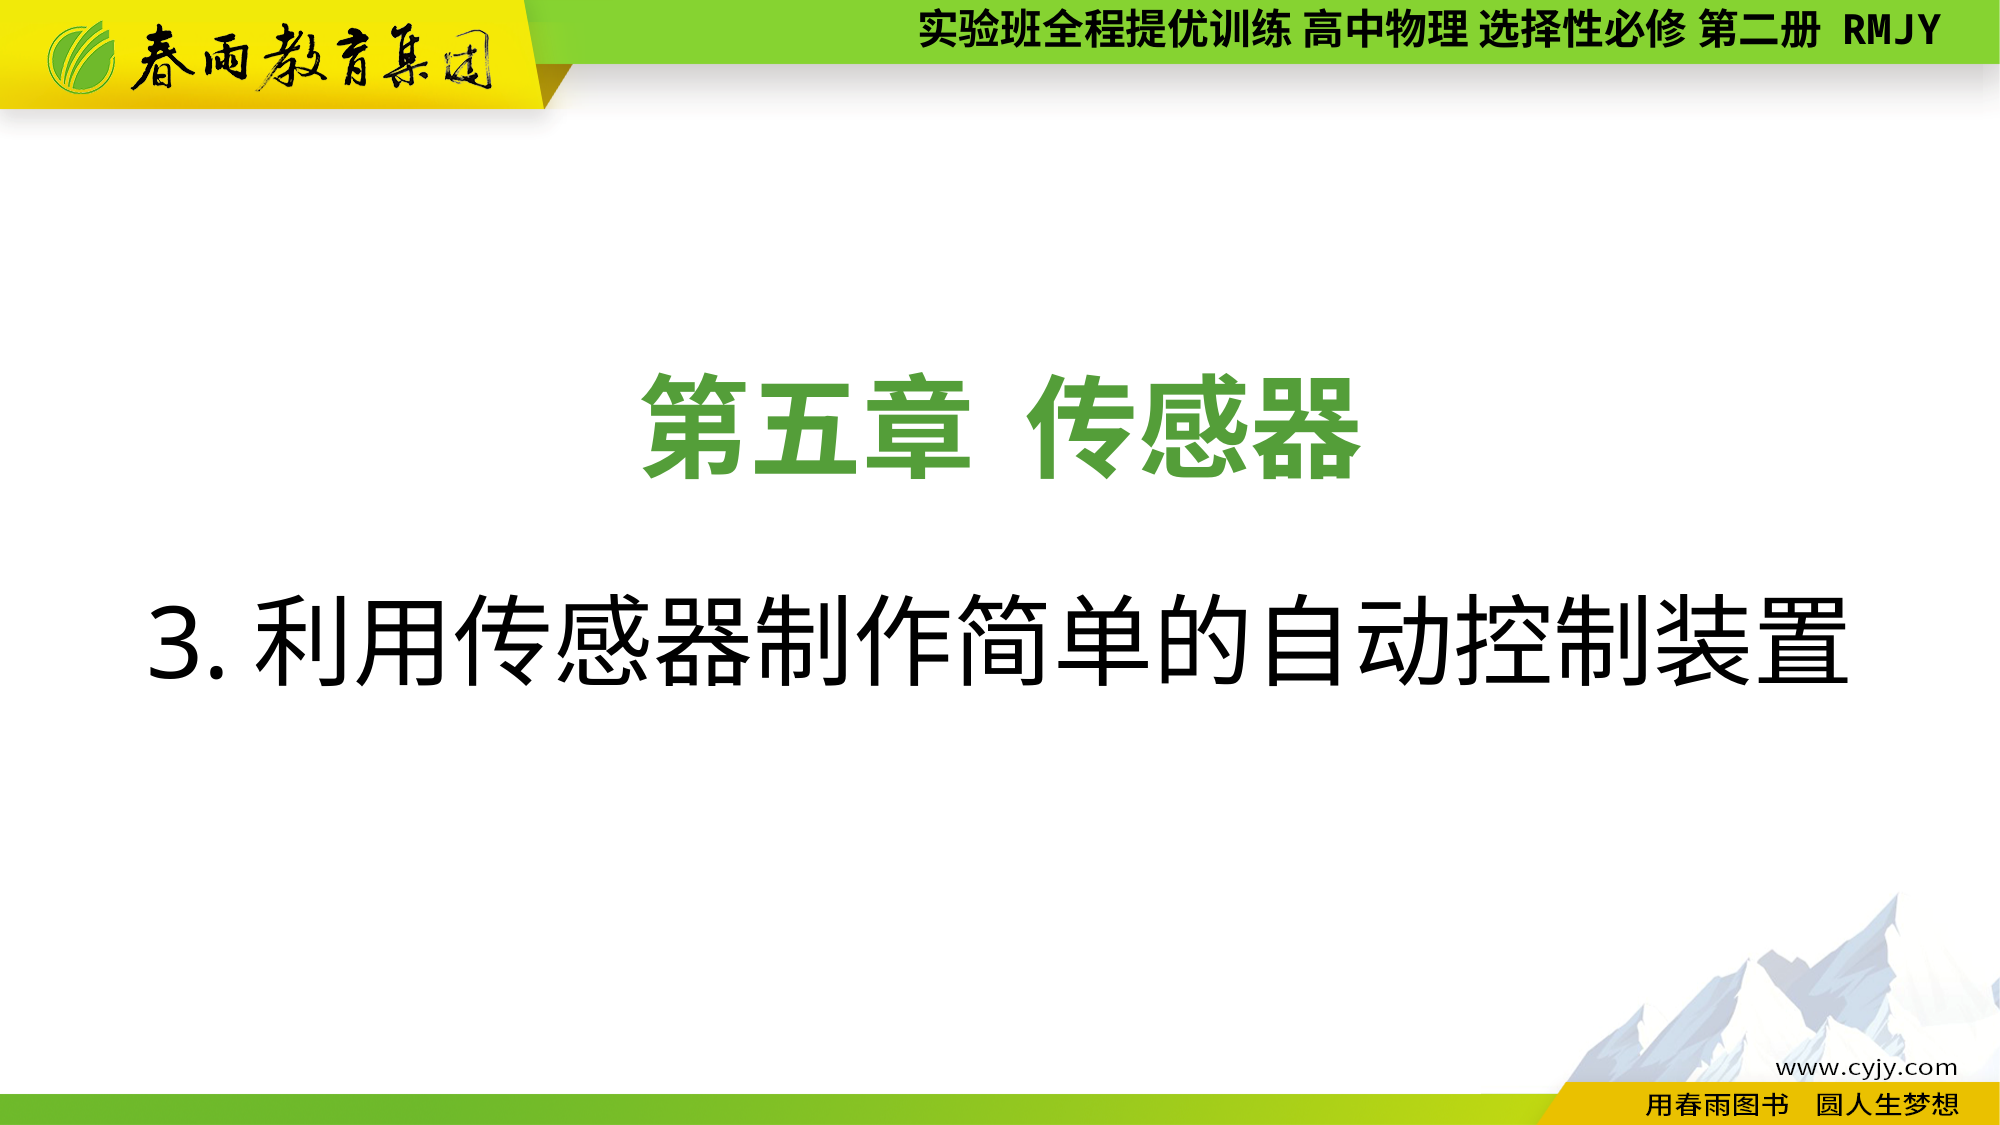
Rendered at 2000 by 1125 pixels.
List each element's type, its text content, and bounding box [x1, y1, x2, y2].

text_box 3.利用传感器制作简单的自动控制装置 [54, 511, 1946, 706]
picture [0, 0, 2000, 1125]
text_box 第五章 传感器 [54, 282, 1946, 500]
